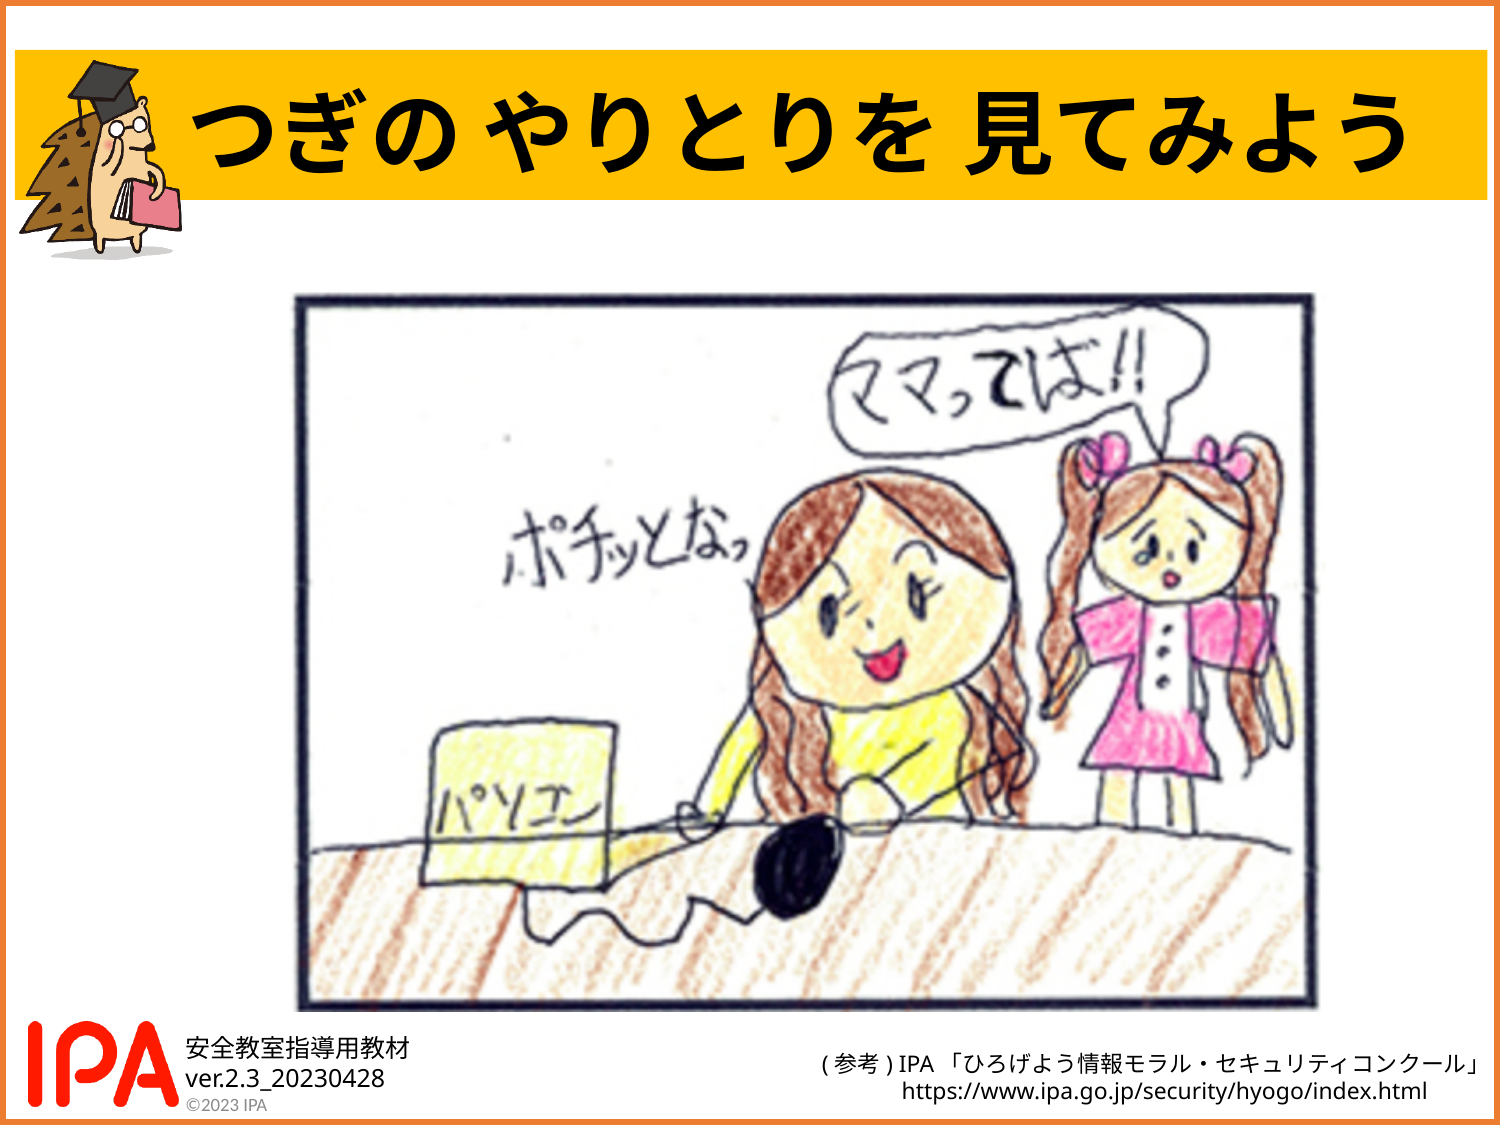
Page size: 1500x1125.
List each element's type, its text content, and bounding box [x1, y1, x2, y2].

picture [28, 1021, 179, 1107]
text_box (参考) IPA「ひろげよう情報モラル・セキュリティコンクール」 https://www.ipa.go.jp/security/hyogo/index.html [807, 1041, 1500, 1112]
picture [19, 60, 182, 260]
picture [288, 292, 1326, 1012]
title つぎの やりとりを 見てみよう [172, 80, 1478, 195]
